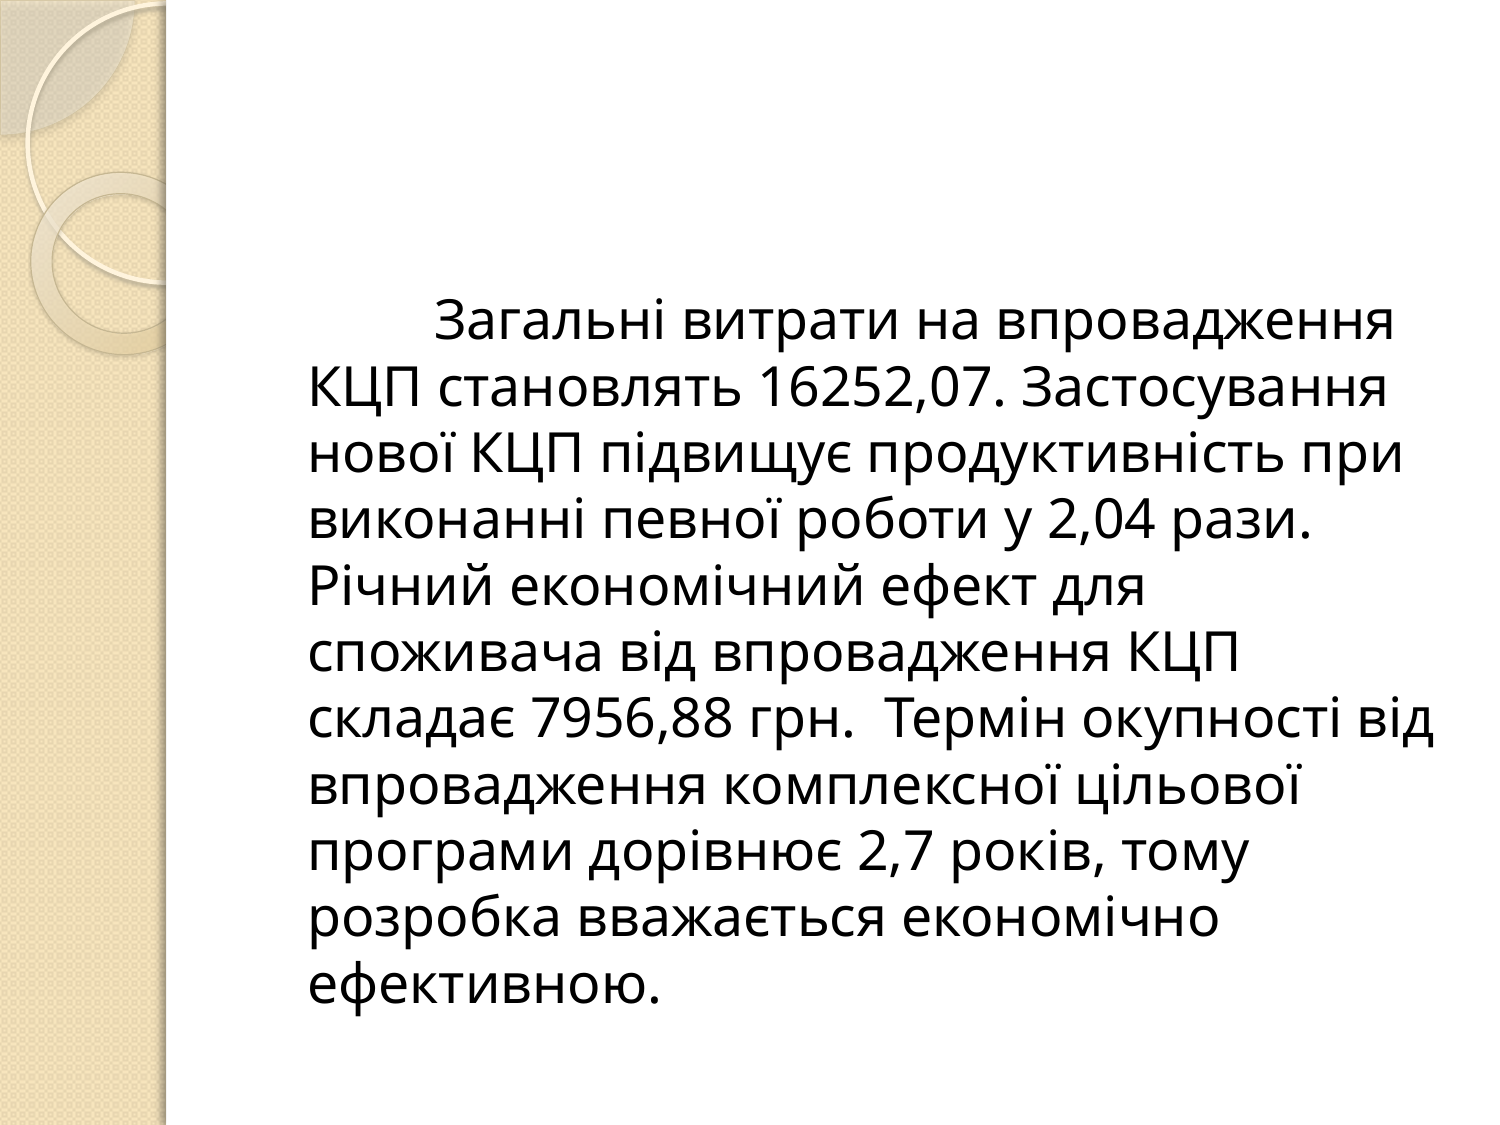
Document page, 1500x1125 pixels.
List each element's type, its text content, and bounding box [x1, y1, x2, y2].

list Загальні витрати на впровадження КЦП становлять 16252,07. Застосування нової КЦП підвищує продуктивність при виконанні певної роботи у 2,04 рази. Річний економічний ефект для споживача від впровадження КЦП складає 7956,88 грн. Термін окупності від впровадження комплексної цільової програми дорівнює 2,7 років, тому розробка вважається економічно ефективною. [235, 42, 1466, 1025]
